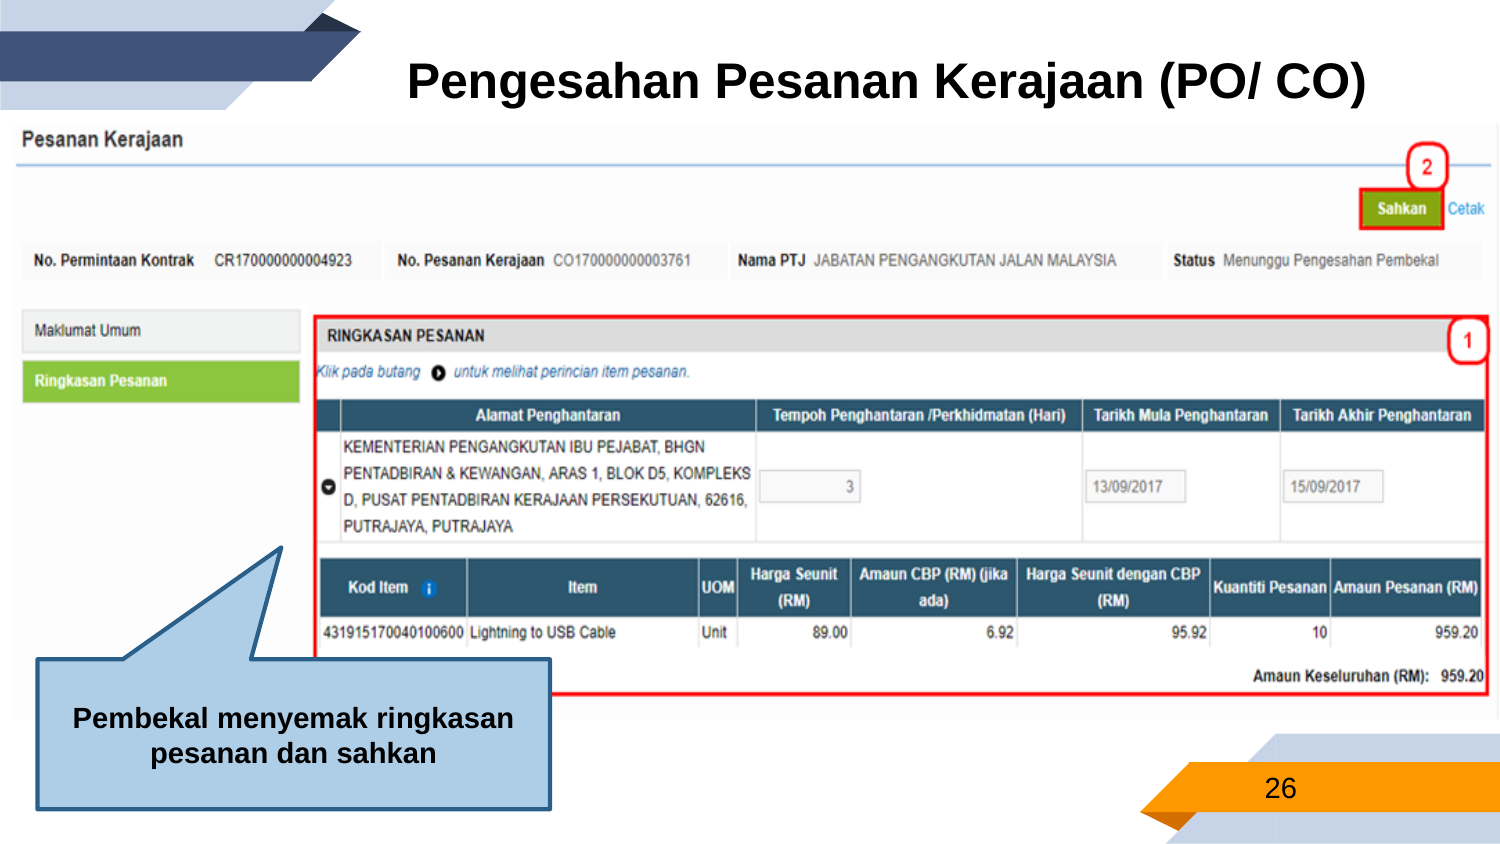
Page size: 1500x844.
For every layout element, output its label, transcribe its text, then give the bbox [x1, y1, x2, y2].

text_box Pembekal menyemak ringkasan pesanan dan sahkan [35, 727, 553, 812]
slide_number 26 [1249, 760, 1494, 813]
picture [12, 124, 1500, 719]
text_box Pengesahan Pesanan Kerajaan (PO/ CO) [323, 45, 1452, 111]
